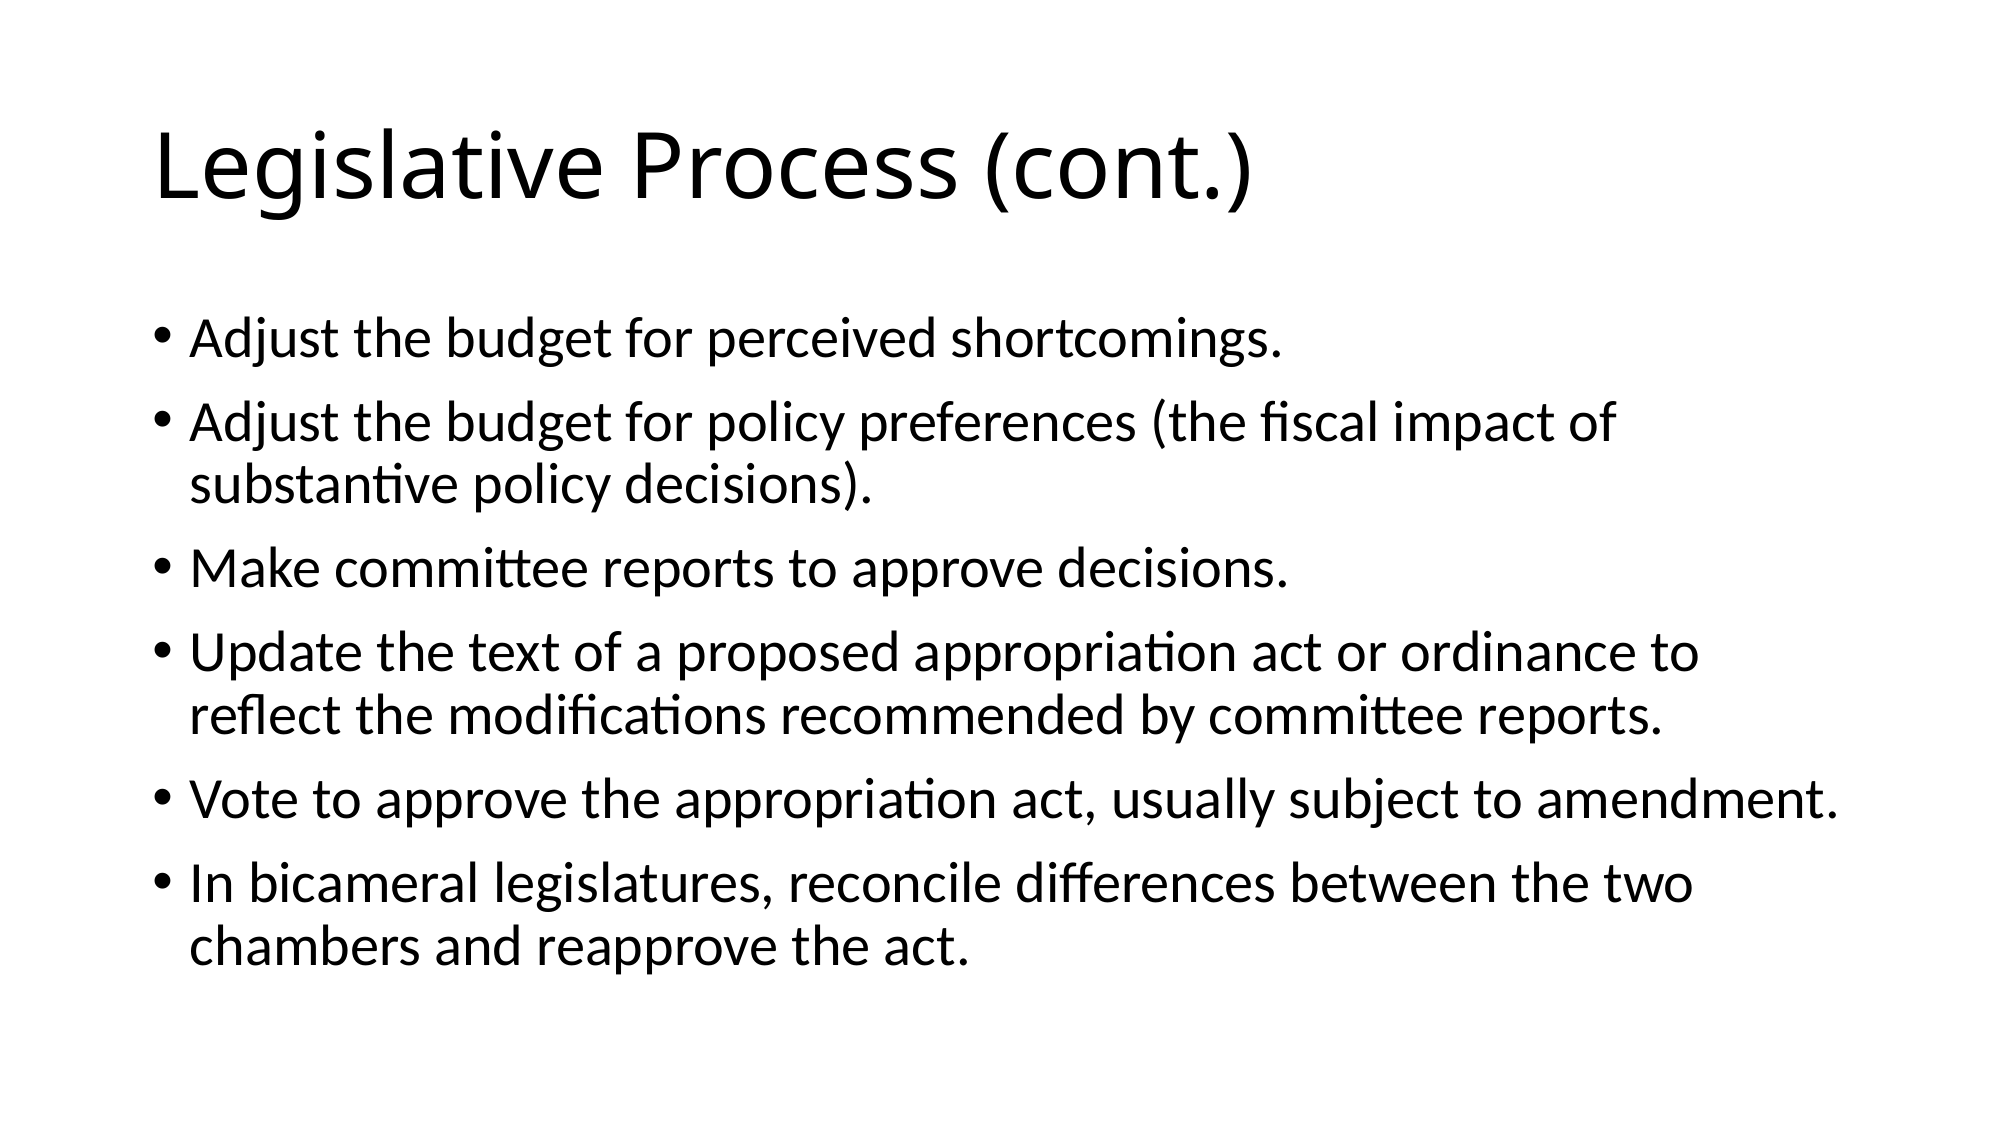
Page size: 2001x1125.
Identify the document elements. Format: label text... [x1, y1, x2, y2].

list Adjust the budget for perceived shortcomings. Adjust the budget for policy preferences (the fiscal impact of substantive policy decisions). Make committee reports to approve decisions. Update the text of a proposed appropriation act or ordinance to reflect the modifications recommended by committee reports. Vote to approve the appropriation act, usually subject to amendment. In bicameral legislatures, reconcile differences between the two chambers and reapprove the act. [137, 299, 1863, 1014]
title Legislative Process (cont.) [137, 59, 1863, 278]
